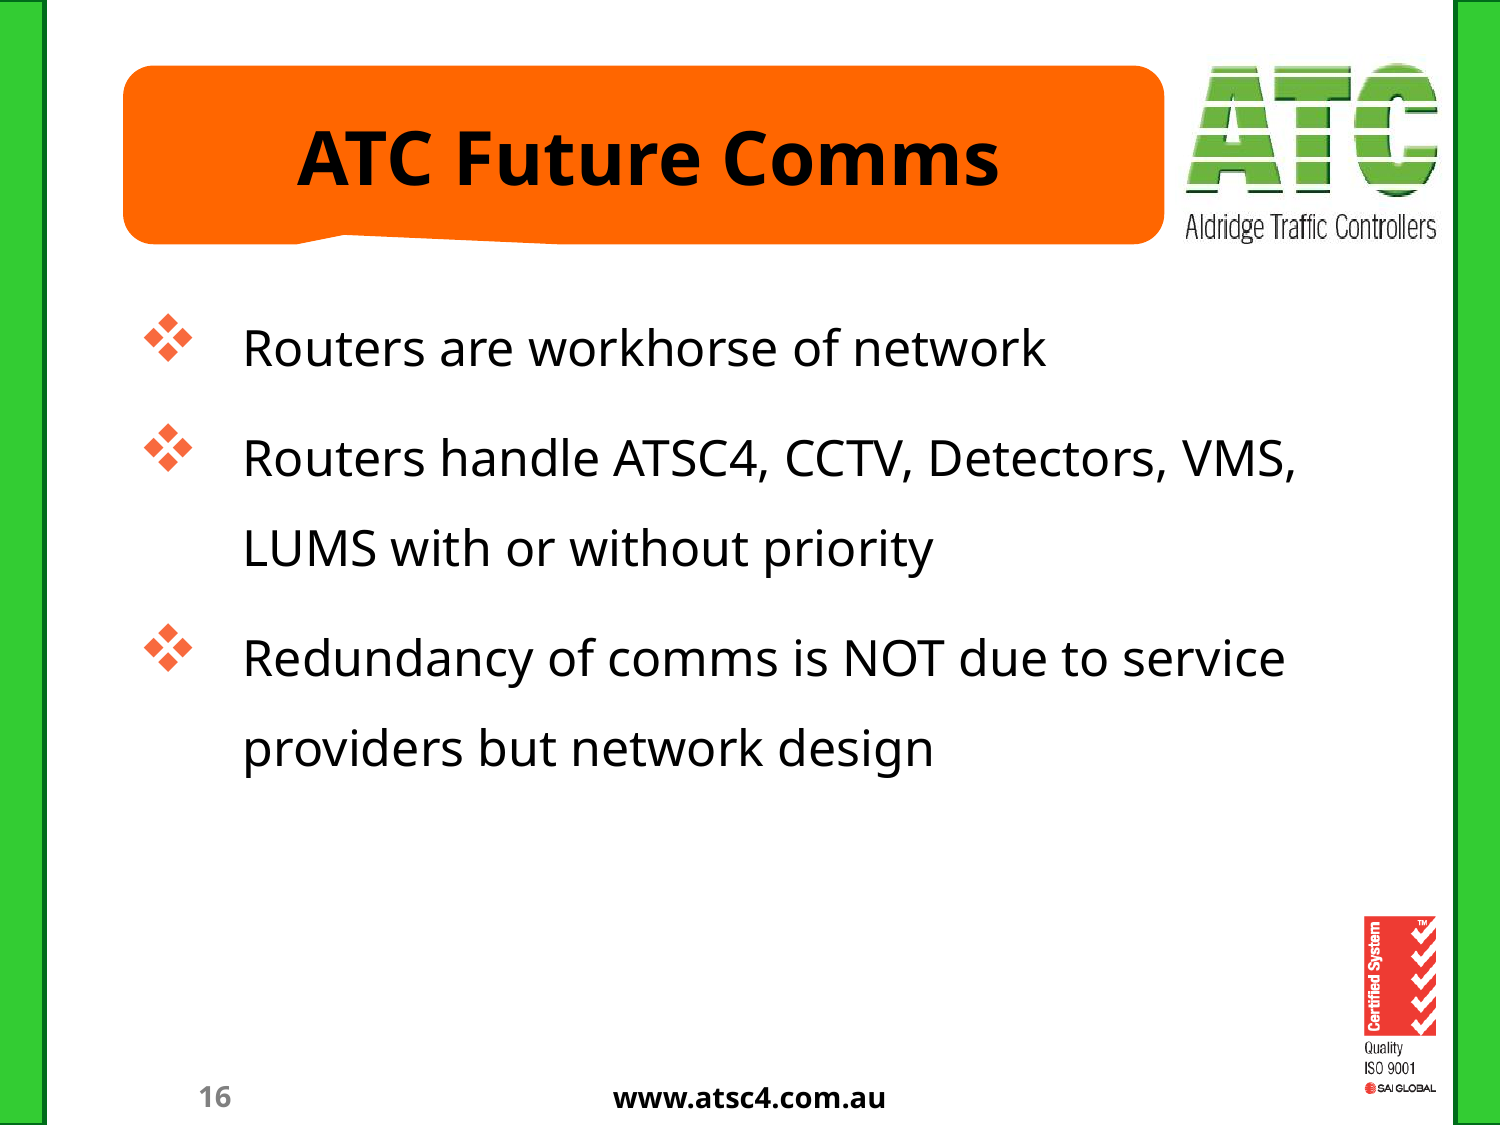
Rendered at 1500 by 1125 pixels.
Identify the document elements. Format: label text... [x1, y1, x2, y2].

title ATC Future Comms [159, 77, 1141, 232]
footer www.atsc4.com.au [389, 1048, 1111, 1125]
slide_number 16 [182, 1070, 349, 1107]
picture [1364, 1048, 1436, 1094]
picture [1175, 54, 1447, 252]
list Routers are workhorse of network Routers handle ATSC4, CCTV, Detectors, VMS, LUMS with or without priority Redundancy of comms is NOT due to service providers but network design [123, 278, 1436, 1048]
